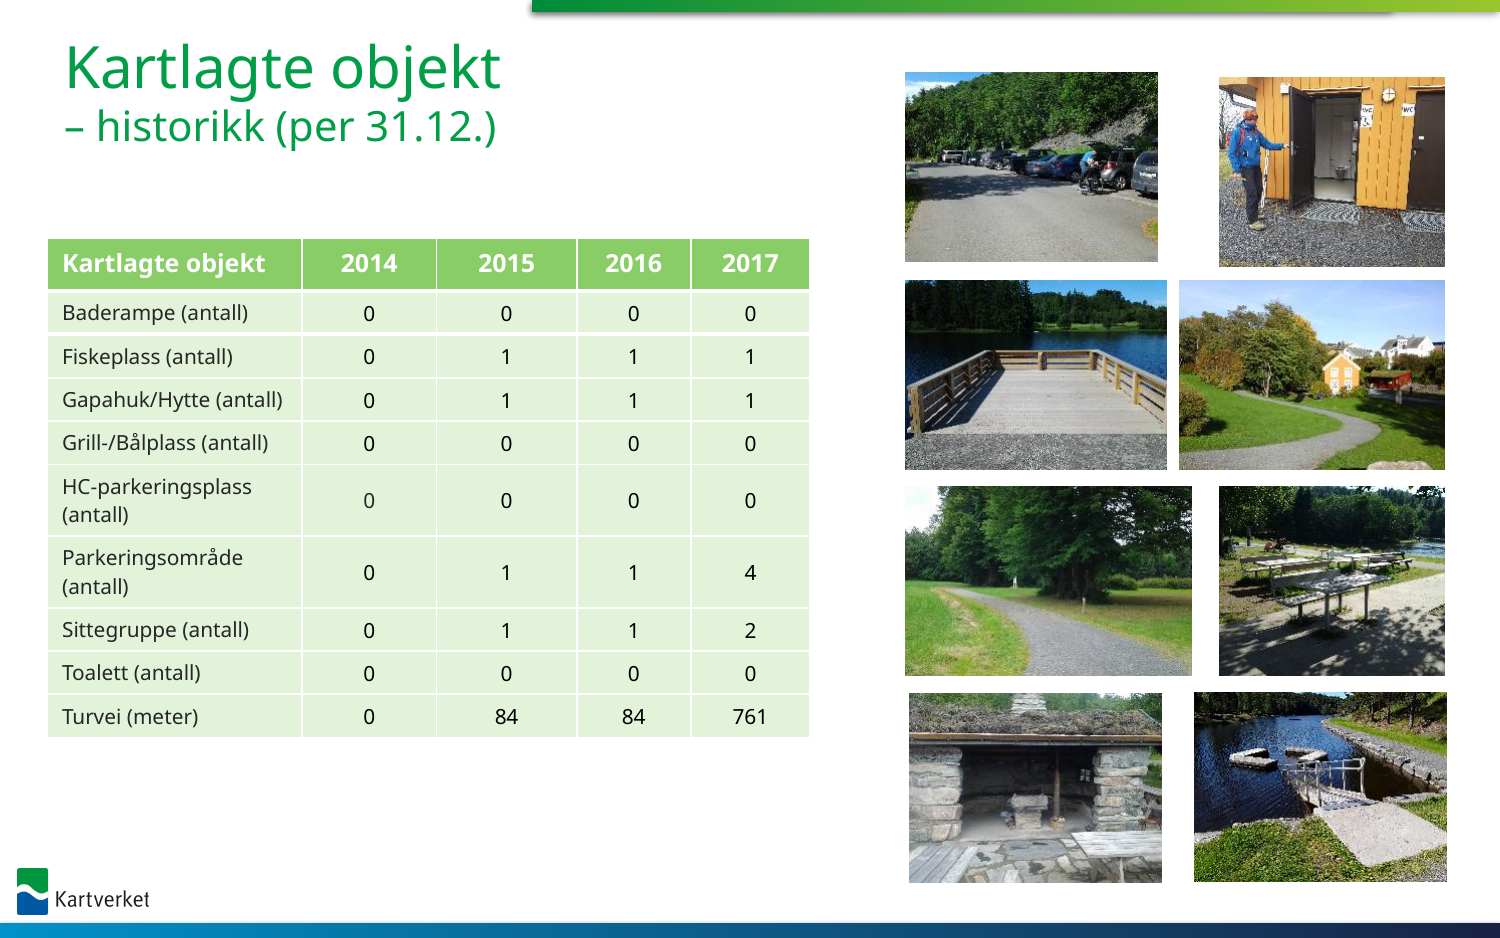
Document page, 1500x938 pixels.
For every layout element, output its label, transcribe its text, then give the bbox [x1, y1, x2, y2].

table_header 2014 [303, 239, 436, 289]
table_cell 0 [303, 609, 436, 650]
table_cell 0 [578, 293, 690, 332]
table_cell 84 [578, 695, 690, 737]
table_cell 0 [437, 293, 576, 332]
table_cell 0 [578, 652, 690, 693]
table_cell 0 [578, 422, 690, 464]
picture [1194, 692, 1448, 882]
table_cell Parkeringsområde (antall) [48, 537, 301, 607]
table_cell 84 [437, 695, 576, 737]
table_cell 0 [692, 293, 809, 332]
table_cell 761 [692, 695, 809, 737]
table_cell 4 [692, 537, 809, 607]
table_cell 0 [303, 379, 436, 420]
table_cell 1 [578, 537, 690, 607]
table_cell 0 [303, 652, 436, 693]
picture [1219, 77, 1445, 267]
table_cell 0 [303, 422, 436, 464]
table_cell Toalett (antall) [48, 652, 301, 693]
table_cell 0 [437, 652, 576, 693]
table_cell 0 [692, 422, 809, 464]
table_cell 1 [437, 379, 576, 420]
table_cell 0 [303, 336, 436, 377]
table_cell 0 [437, 465, 576, 535]
picture [905, 280, 1167, 470]
table_cell Gapahuk/Hytte (antall) [48, 379, 301, 420]
table_cell 0 [303, 465, 436, 535]
table_cell 0 [578, 465, 690, 535]
table_cell 1 [692, 379, 809, 420]
table_cell 0 [437, 422, 576, 464]
table_header 2015 [437, 239, 576, 289]
table_cell 1 [578, 336, 690, 377]
table_header 2016 [578, 239, 690, 289]
table_cell 0 [692, 465, 809, 535]
table_cell 1 [437, 609, 576, 650]
table_cell 0 [303, 695, 436, 737]
table_cell 1 [437, 537, 576, 607]
table_header Kartlagte objekt [48, 239, 301, 289]
table_cell Turvei (meter) [48, 695, 301, 737]
picture [905, 72, 1158, 262]
table_cell 1 [578, 609, 690, 650]
table_cell 1 [692, 336, 809, 377]
table_cell Fiskeplass (antall) [48, 336, 301, 377]
picture [1179, 280, 1445, 470]
picture [1219, 486, 1445, 676]
table_cell 1 [437, 336, 576, 377]
table_cell 0 [303, 537, 436, 607]
picture [905, 486, 1193, 676]
table_header 2017 [692, 239, 809, 289]
table_cell Grill-/Bålplass (antall) [48, 422, 301, 464]
table_cell Sittegruppe (antall) [48, 609, 301, 650]
table_cell Baderampe (antall) [48, 293, 301, 332]
table_cell 1 [578, 379, 690, 420]
table_cell 0 [692, 652, 809, 693]
text_box Kartlagte objekt – historikk (per 31.12.) [49, 14, 1431, 158]
table_cell 0 [303, 293, 436, 332]
picture [909, 693, 1163, 884]
table_cell HC-parkeringsplass (antall) [48, 465, 301, 535]
table_cell 2 [692, 609, 809, 650]
